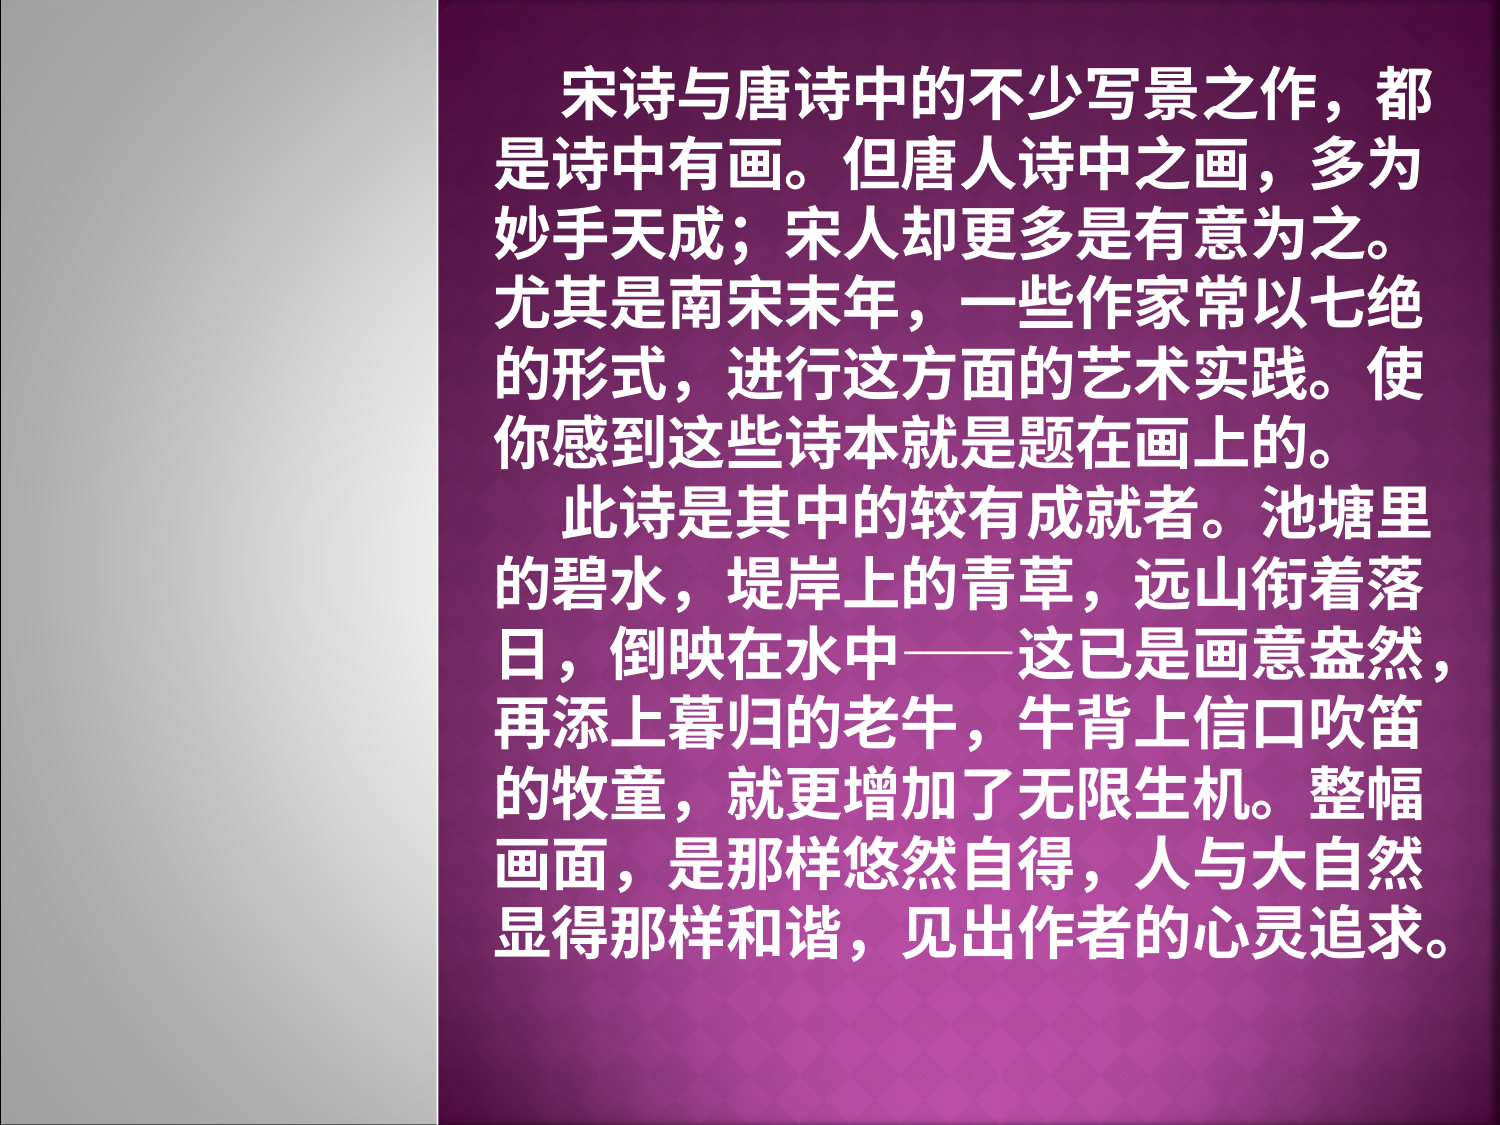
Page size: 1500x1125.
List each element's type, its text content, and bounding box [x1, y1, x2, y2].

text_box 宋诗与唐诗中的不少写景之作，都是诗中有画。但唐人诗中之画，多为妙手天成；宋人却更多是有意为之。尤其是南宋末年，一些作家常以七绝的形式，进行这方面的艺术实践。使你感到这些诗本就是题在画上的。 此诗是其中的较有成就者。池塘里的碧水，堤岸上的青草，远山衔着落日，倒映在水中——这已是画意盎然，再添上暮归的老牛，牛背上信口吹笛的牧童，就更增加了无限生机。整幅画面，是那样悠然自得，人与大自然显得那样和谐，见出作者的心灵追求。 [478, 49, 1471, 1044]
picture [439, 0, 1500, 1125]
picture [0, 0, 436, 1125]
